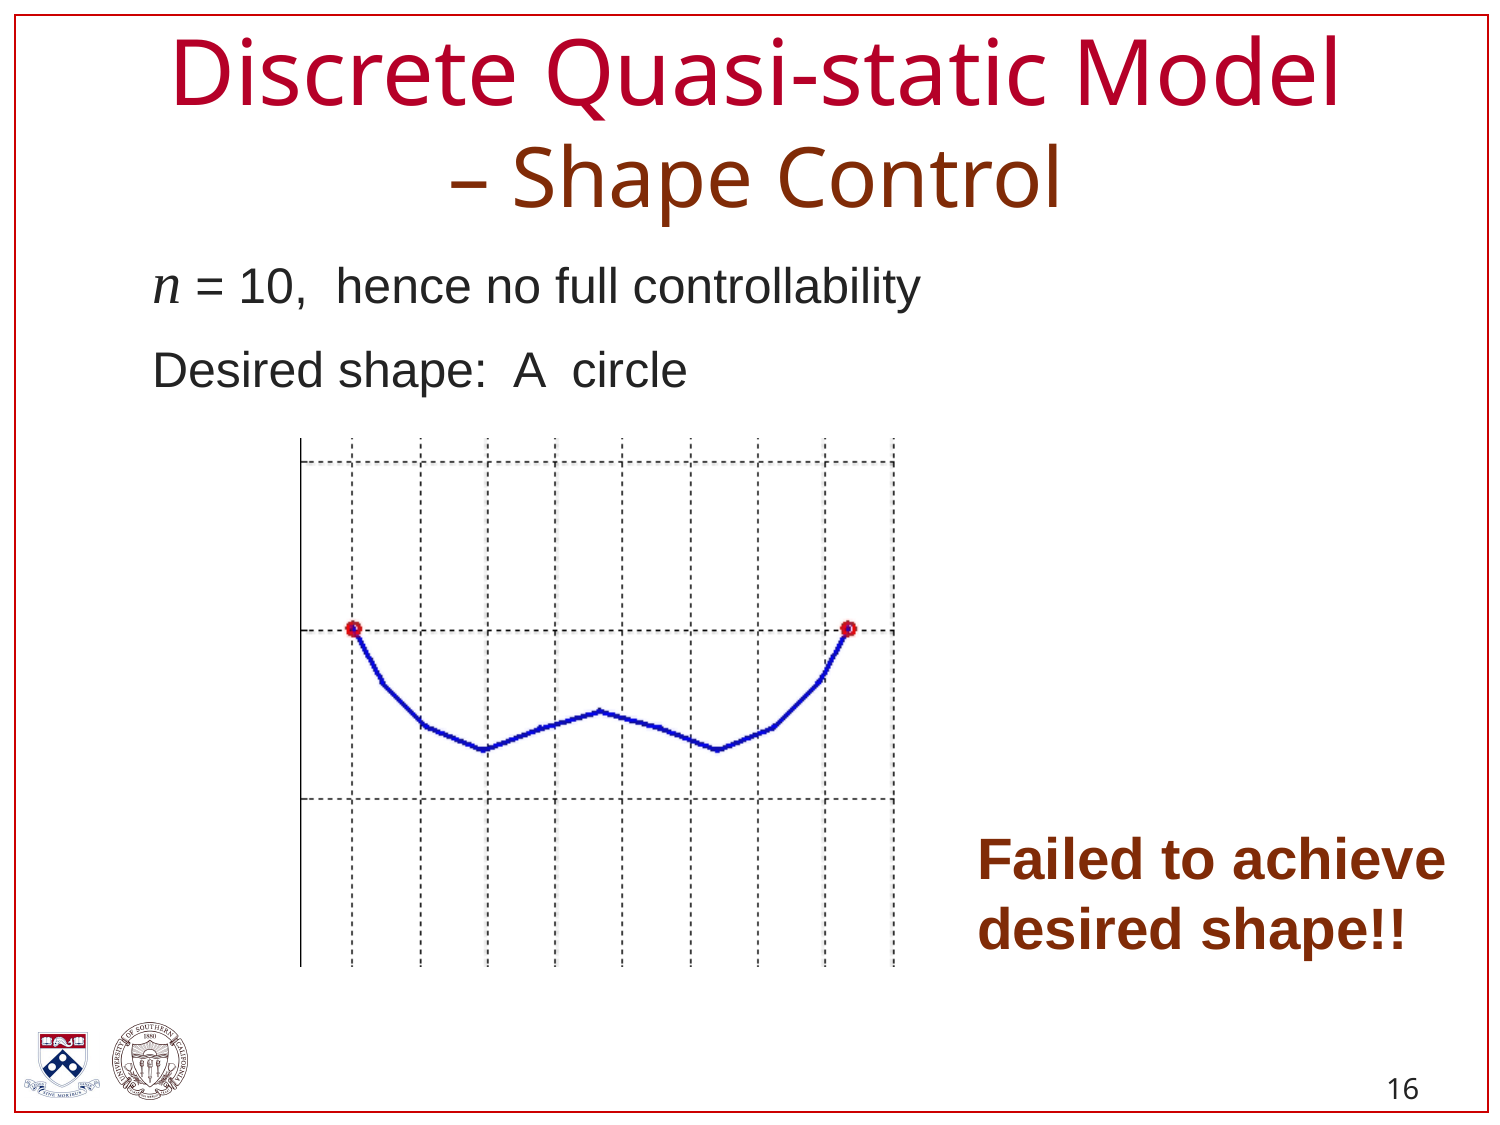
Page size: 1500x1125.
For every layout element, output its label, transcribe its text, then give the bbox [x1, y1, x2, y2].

title Discrete Quasi-static Model – Shape Control [36, 24, 1476, 213]
text_box n = 10, hence no full controllability Desired shape: A circle [137, 237, 1038, 405]
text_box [299, 437, 899, 968]
picture [24, 1032, 100, 1098]
text_box Failed to achieve desired shape!! [962, 814, 1475, 969]
